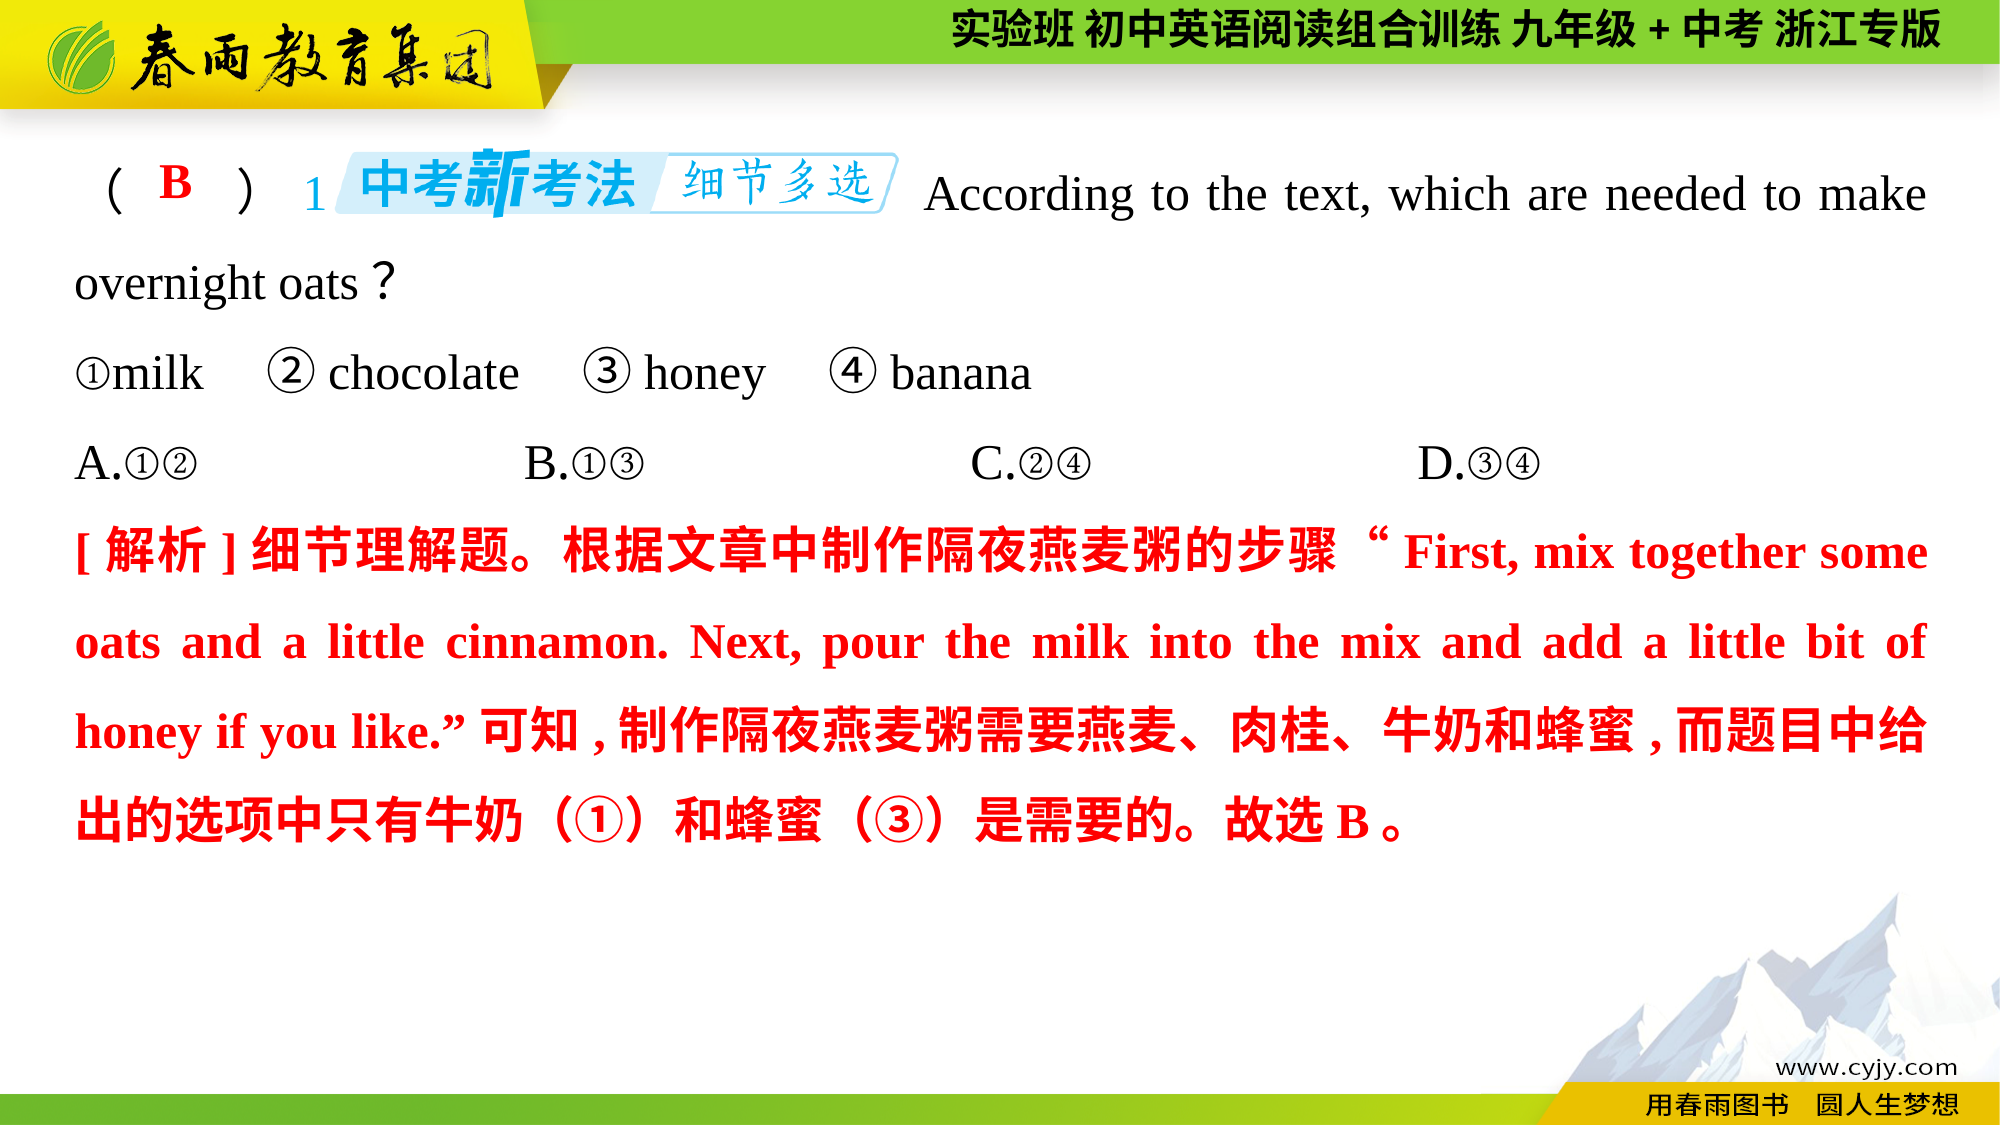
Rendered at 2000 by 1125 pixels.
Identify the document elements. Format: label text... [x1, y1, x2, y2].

picture [0, 0, 2000, 1125]
text_box [解析]细节理解题。根据文章中制作隔夜燕麦粥的步骤“First, mix together some oats and a little cinnamon. Next, pour the milk into the mix and add a little bit of honey if you like.”可知,制作隔夜燕麦粥需要燕麦、肉桂、牛奶和蜂蜜,而题目中给出的选项中只有牛奶（①）和蜂蜜（③）是需要的。故选B。 [59, 480, 1944, 856]
list （ ）1. According to the text, which are needed to make overnight oats？ ①milk ②chocolate ③honey ④banana A.①② B.①③ C.②④ D.③④ [59, 122, 1944, 480]
text_box B [144, 140, 208, 216]
